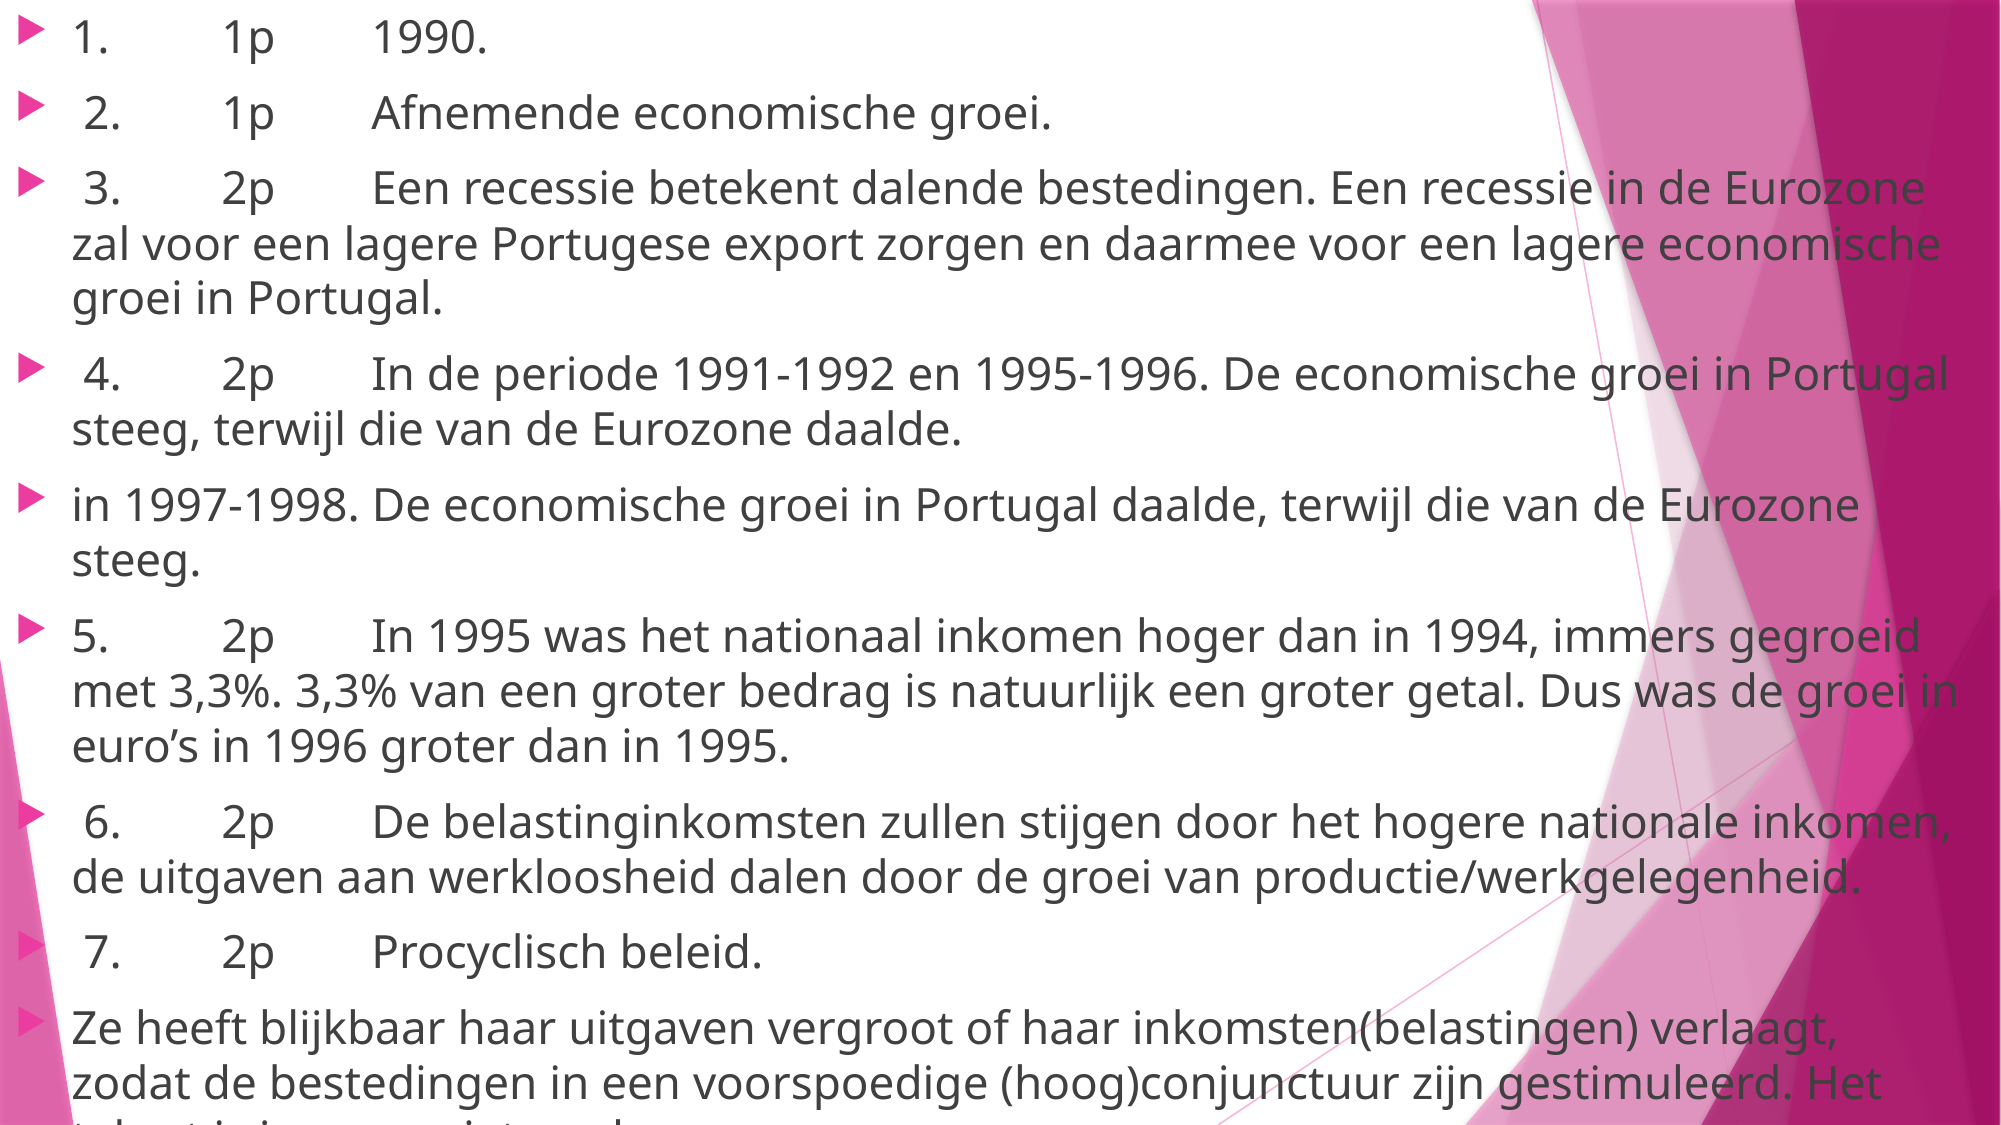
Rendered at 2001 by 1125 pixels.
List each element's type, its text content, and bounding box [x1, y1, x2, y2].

list 1. 1p 1990. 2. 1p Afnemende economische groei. 3. 2p Een recessie betekent dalende bestedingen. Een recessie in de Eurozone zal voor een lagere Portugese export zorgen en daarmee voor een lagere economische groei in Portugal. 4. 2p In de periode 1991-1992 en 1995-1996. De economische groei in Portugal steeg, terwijl die van de Eurozone daalde. in 1997-1998. De economische groei in Portugal daalde, terwijl die van de Eurozone steeg. 5. 2p In 1995 was het nationaal inkomen hoger dan in 1994, immers gegroeid met 3,3%. 3,3% van een groter bedrag is natuurlijk een groter getal. Dus was de groei in euro’s in 1996 groter dan in 1995. 6. 2p De belastinginkomsten zullen stijgen door het hogere nationale inkomen, de uitgaven aan werkloosheid dalen door de groei van productie/werkgelegenheid. 7. 2p Procyclisch beleid. Ze heeft blijkbaar haar uitgaven vergroot of haar inkomsten(belastingen) verlaagt, zodat de bestedingen in een voorspoedige (hoog)conjunctuur zijn gestimuleerd. Het tekort is immers niet verdwenen. [0, 0, 1986, 1125]
